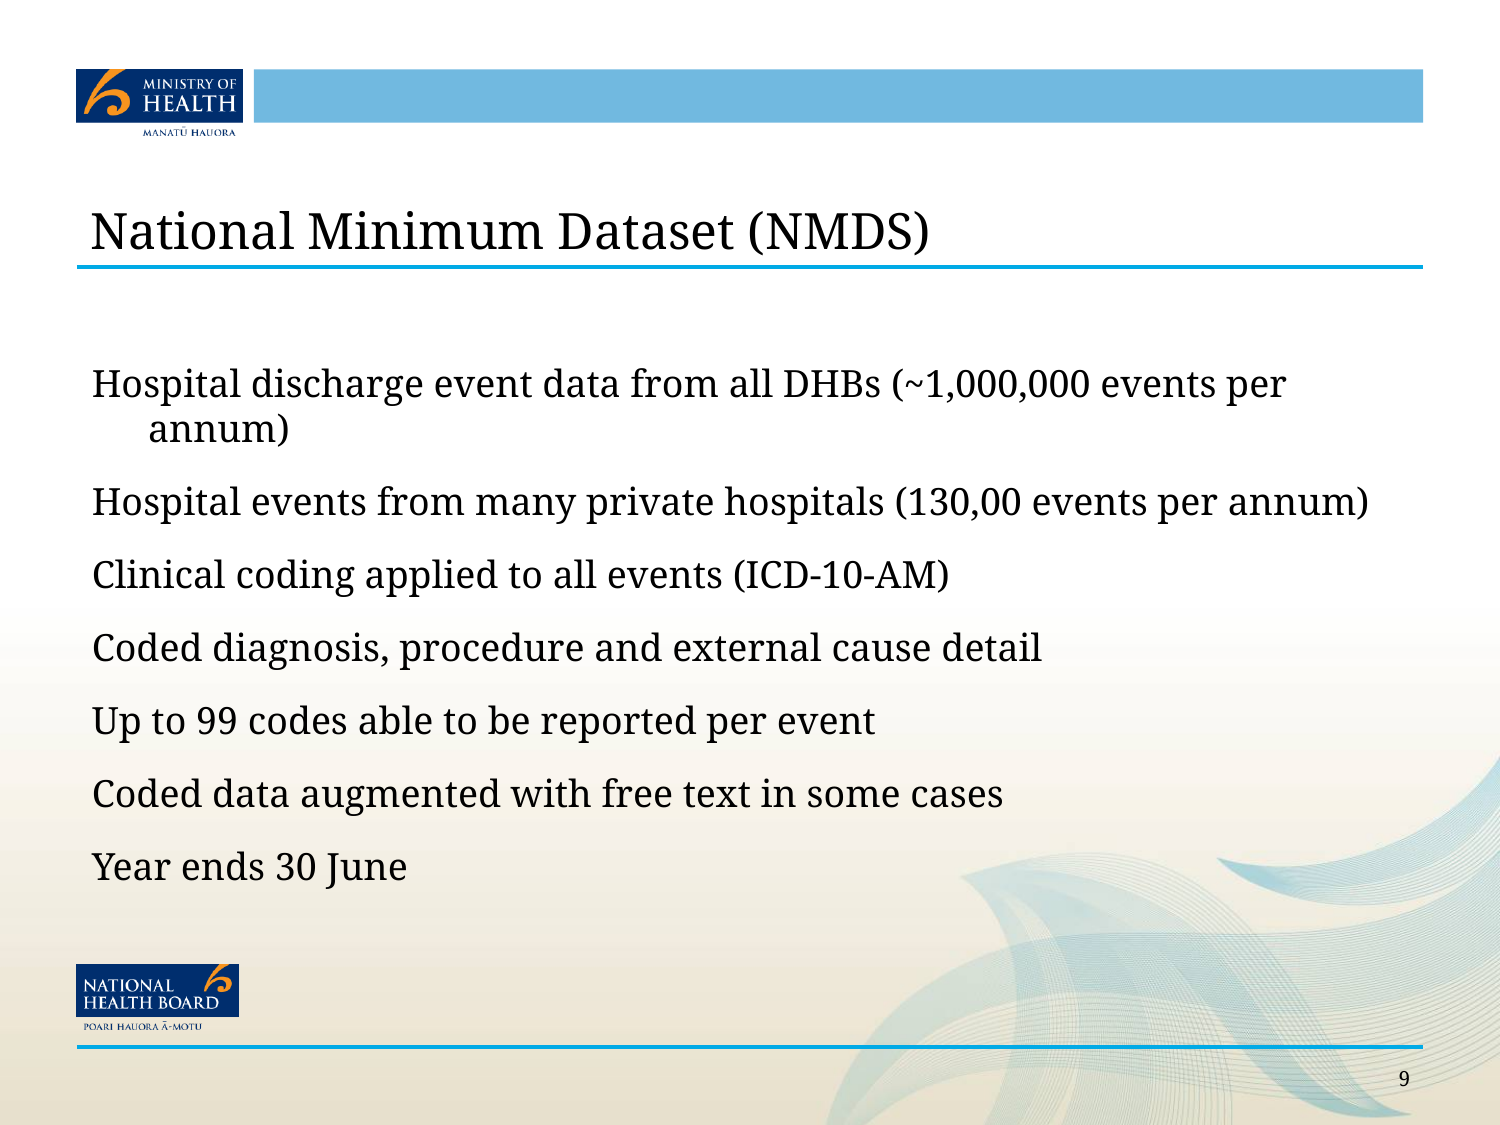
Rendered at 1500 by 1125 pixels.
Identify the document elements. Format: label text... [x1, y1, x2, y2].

slide_number 9 [1074, 1058, 1425, 1103]
picture [0, 350, 1500, 1125]
picture [76, 69, 243, 136]
title National Minimum Dataset (NMDS) [75, 137, 1425, 268]
list Hospital discharge event data from all DHBs (~1,000,000 events per annum) Hospital events from many private hospitals (130,00 events per annum) Clinical coding applied to all events (ICD-10-AM) Coded diagnosis, procedure and external cause detail Up to 99 codes able to be reported per event Coded data augmented with free text in some cases Year ends 30 June [76, 278, 1427, 1022]
